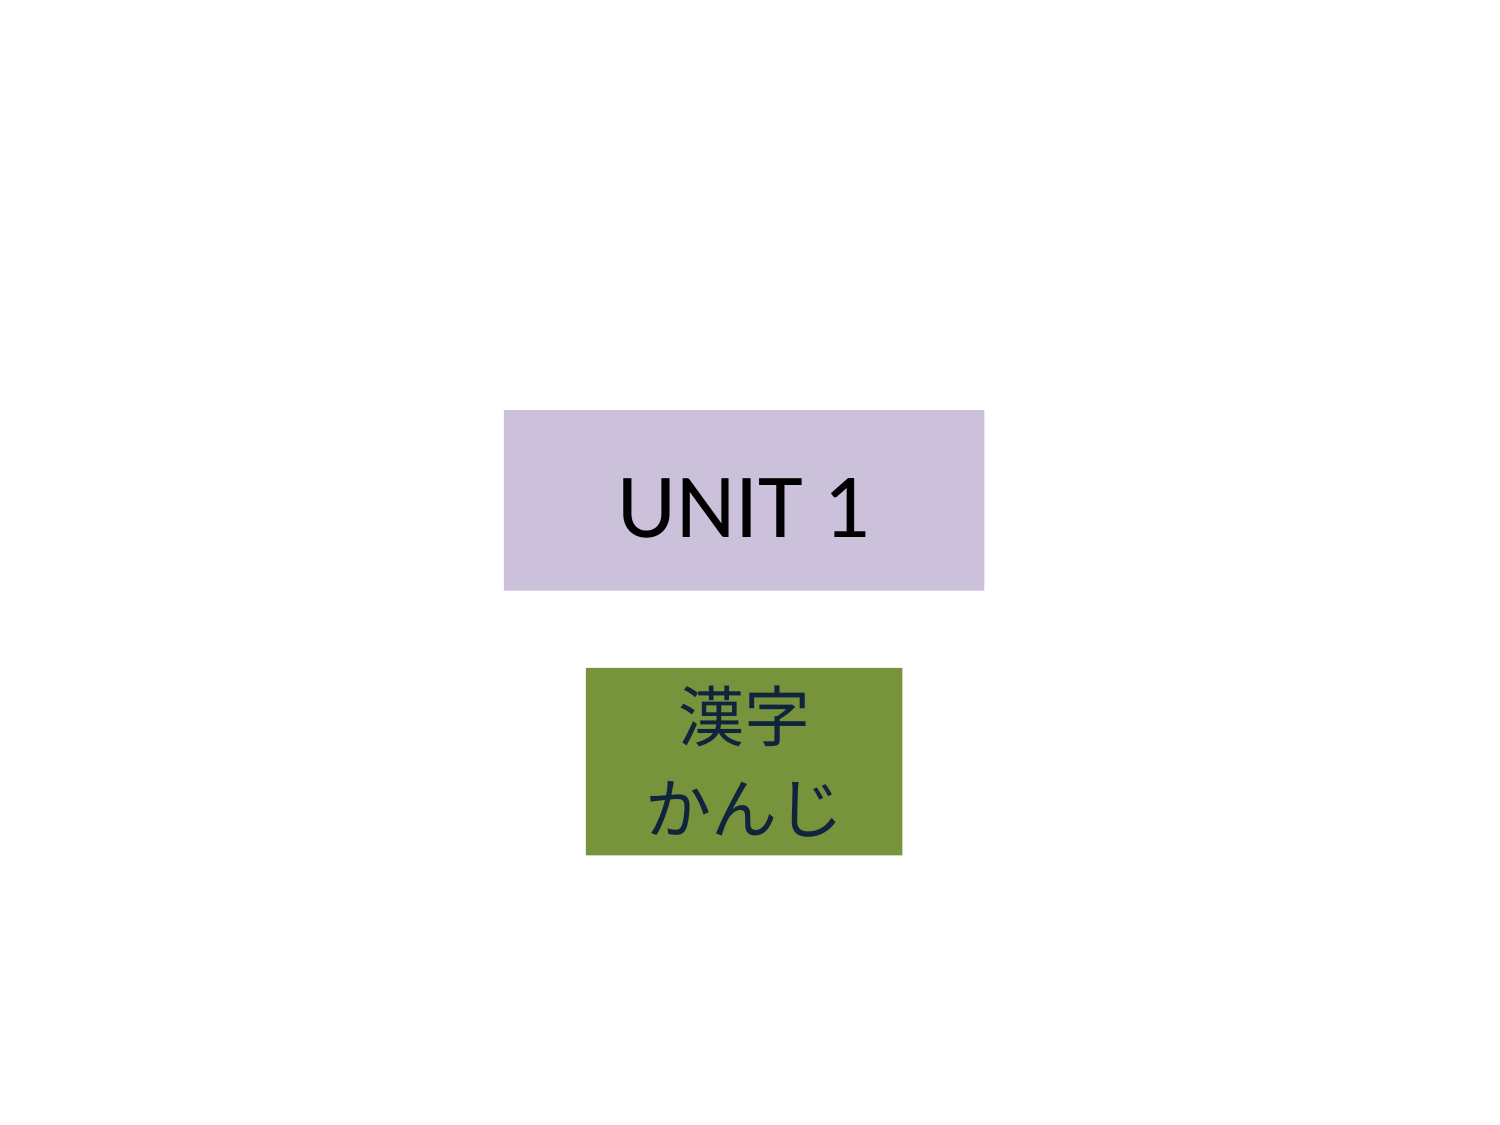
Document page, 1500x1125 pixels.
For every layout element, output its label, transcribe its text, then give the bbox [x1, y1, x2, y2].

subtitle 漢字 かんじ [585, 667, 903, 856]
title UNIT 1 [503, 410, 985, 591]
